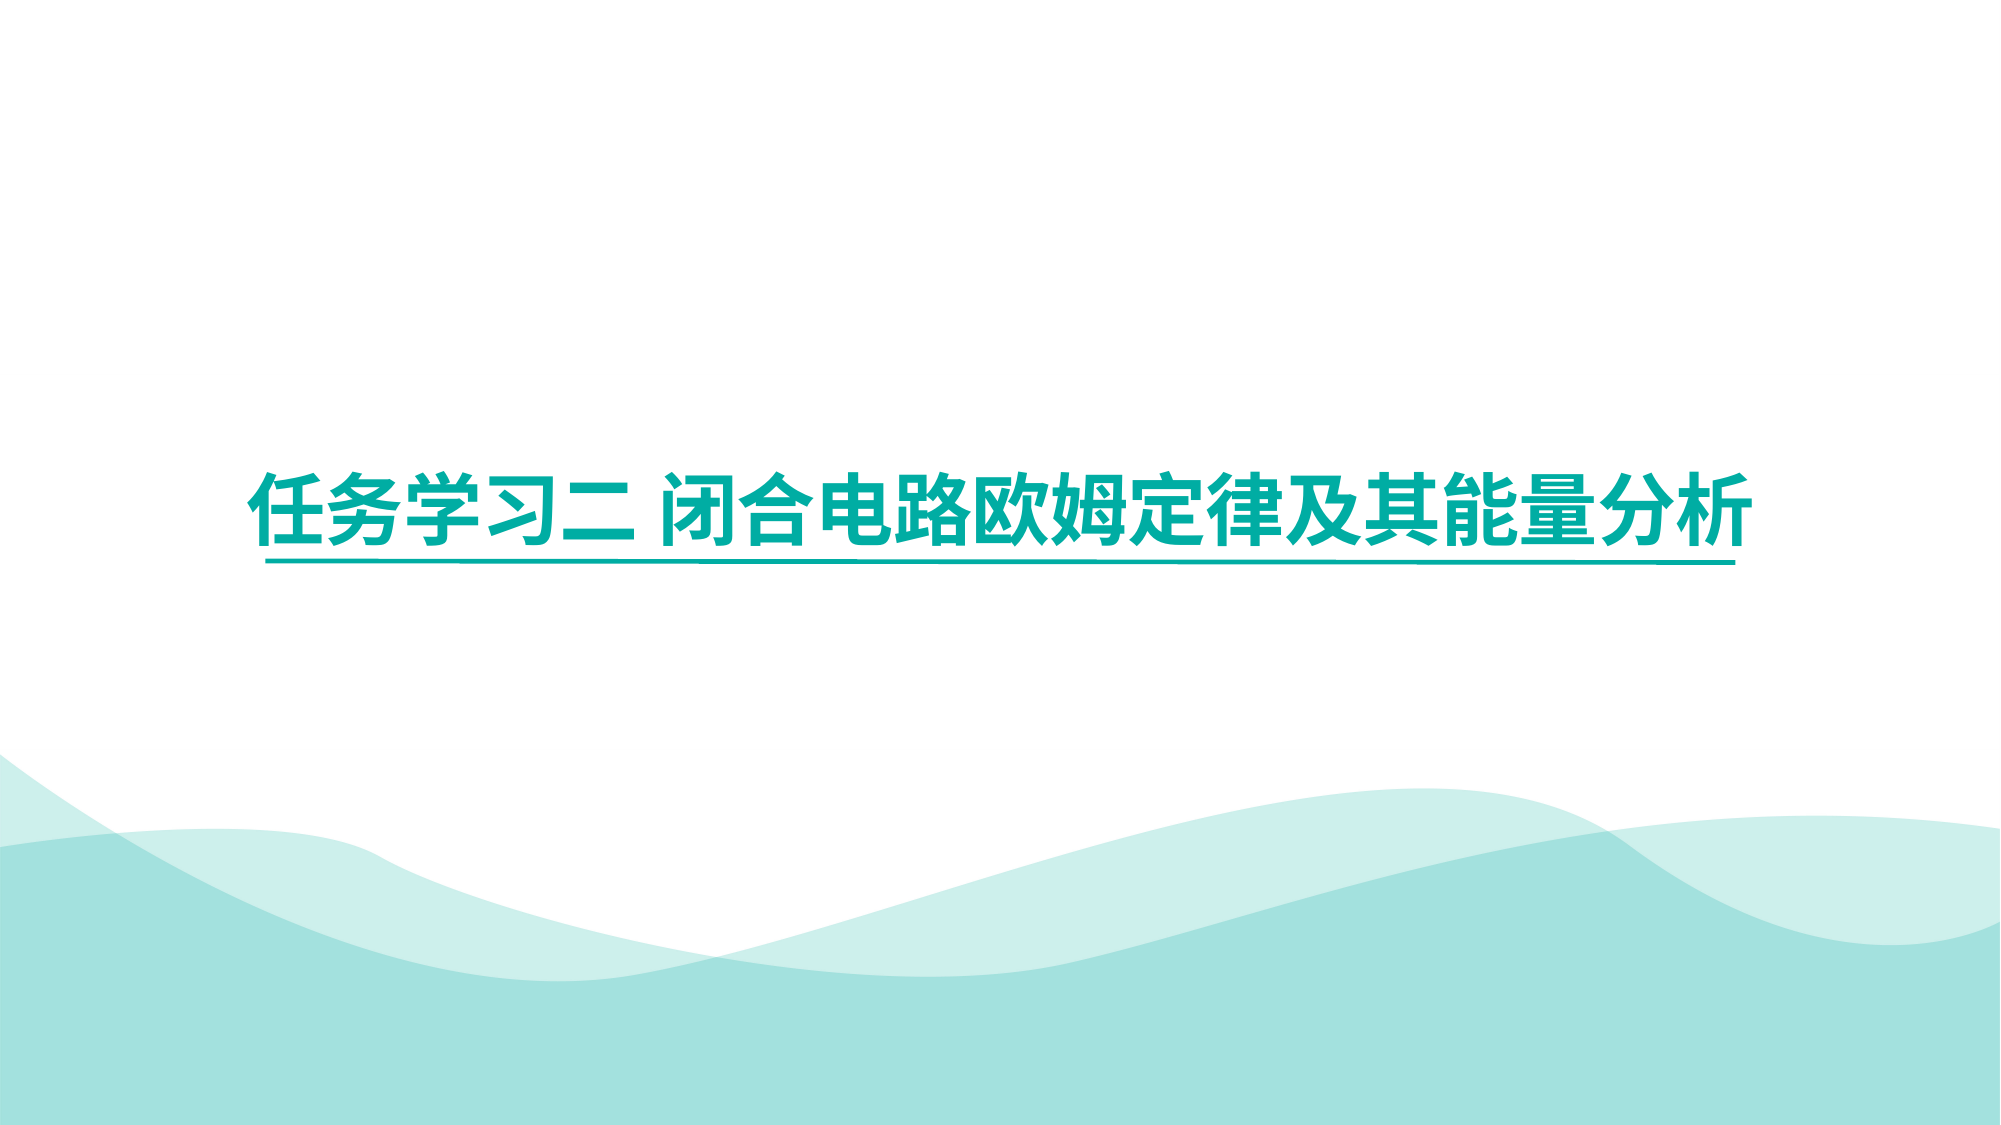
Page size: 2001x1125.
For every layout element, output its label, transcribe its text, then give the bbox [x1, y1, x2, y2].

picture [0, 0, 2000, 1125]
text_box 任务学习二 闭合电路欧姆定律及其能量分析 [232, 365, 1769, 555]
